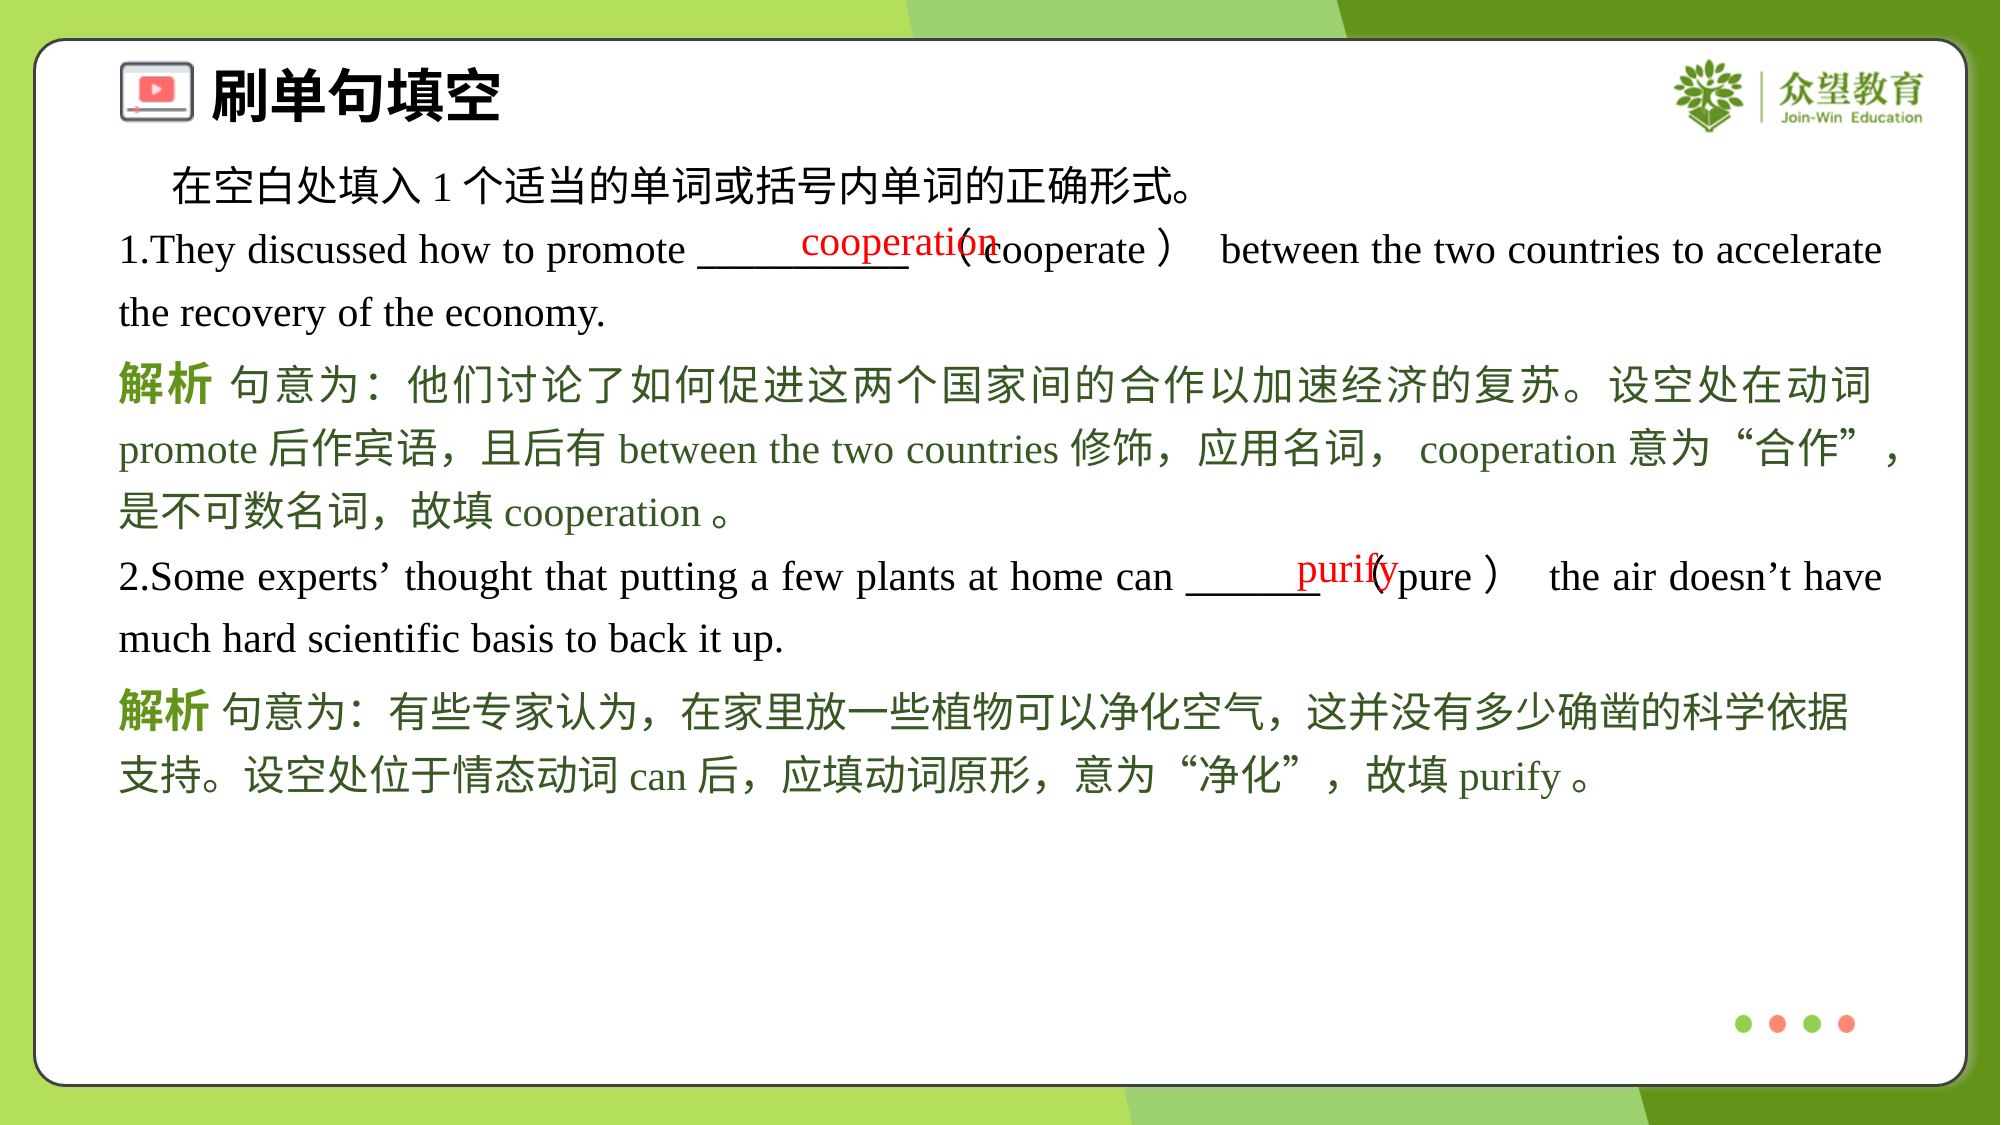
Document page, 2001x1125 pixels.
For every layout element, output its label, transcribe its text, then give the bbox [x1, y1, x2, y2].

text_box 在空白处填入1个适当的单词或括号内单词的正确形式。 1.They discussed how to promote ___________ （cooperate） between the two countries to accelerate the recovery of the economy. [118, 146, 1883, 329]
picture [0, 0, 2000, 1125]
text_box purify [1292, 527, 1404, 586]
text_box 解析 句意为：他们讨论了如何促进这两个国家间的合作以加速经济的复苏。设空处在动词promote后作宾语，且后有between the two countries修饰，应用名词，cooperation意为“合作”，是不可数名词，故填cooperation。 [118, 340, 1883, 530]
text_box 2.Some experts’ thought that putting a few plants at home can _______ （pure） the air doesn’t have much hard scientific basis to back it up. [118, 536, 1883, 656]
text_box 解析 句意为：有些专家认为，在家里放一些植物可以净化空气，这并没有多少确凿的科学依据支持。设空处位于情态动词can后，应填动词原形，意为“净化”，故填purify。 [118, 667, 1883, 795]
text_box cooperation [797, 201, 1003, 259]
